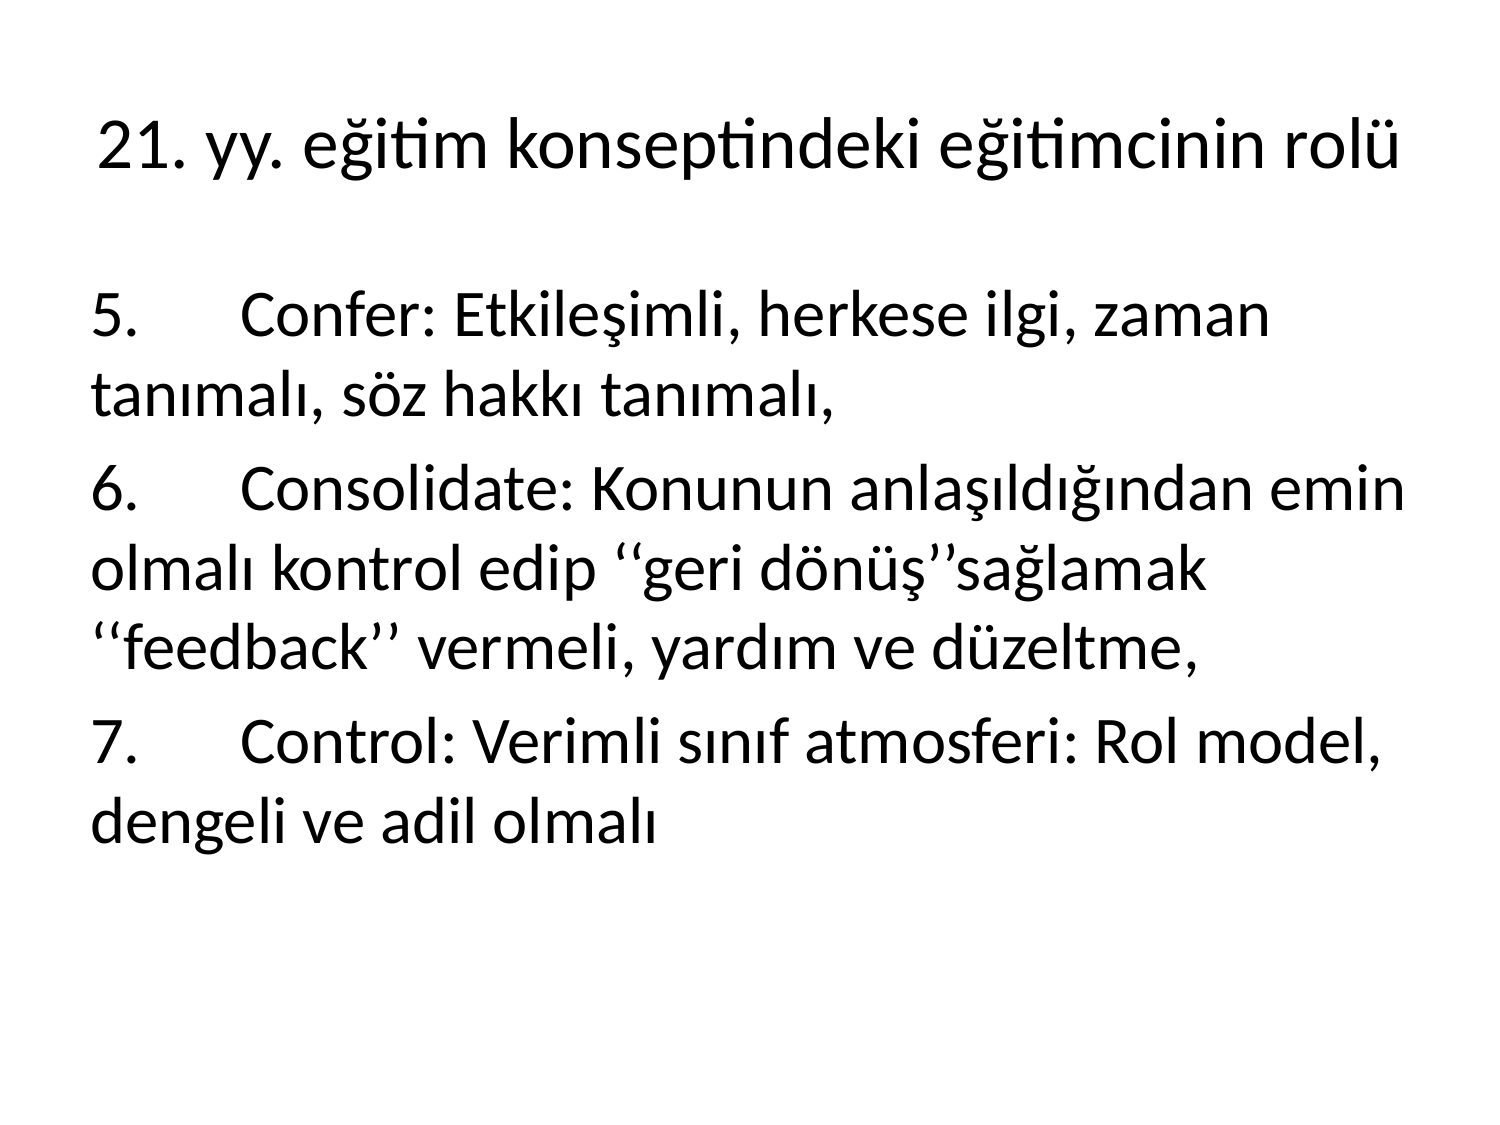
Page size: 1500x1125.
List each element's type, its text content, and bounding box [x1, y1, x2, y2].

title 21. yy. eğitim konseptindeki eğitimcinin rolü [75, 45, 1425, 233]
list 5. Confer: Etkileşimli, herkese ilgi, zaman tanımalı, söz hakkı tanımalı, 6. Consolidate: Konunun anlaşıldığından emin olmalı kontrol edip ‘‘geri dönüş’’sağlamak ‘‘feedback’’ vermeli, yardım ve düzeltme, 7. Control: Verimli sınıf atmosferi: Rol model, dengeli ve adil olmalı [75, 262, 1425, 1005]
